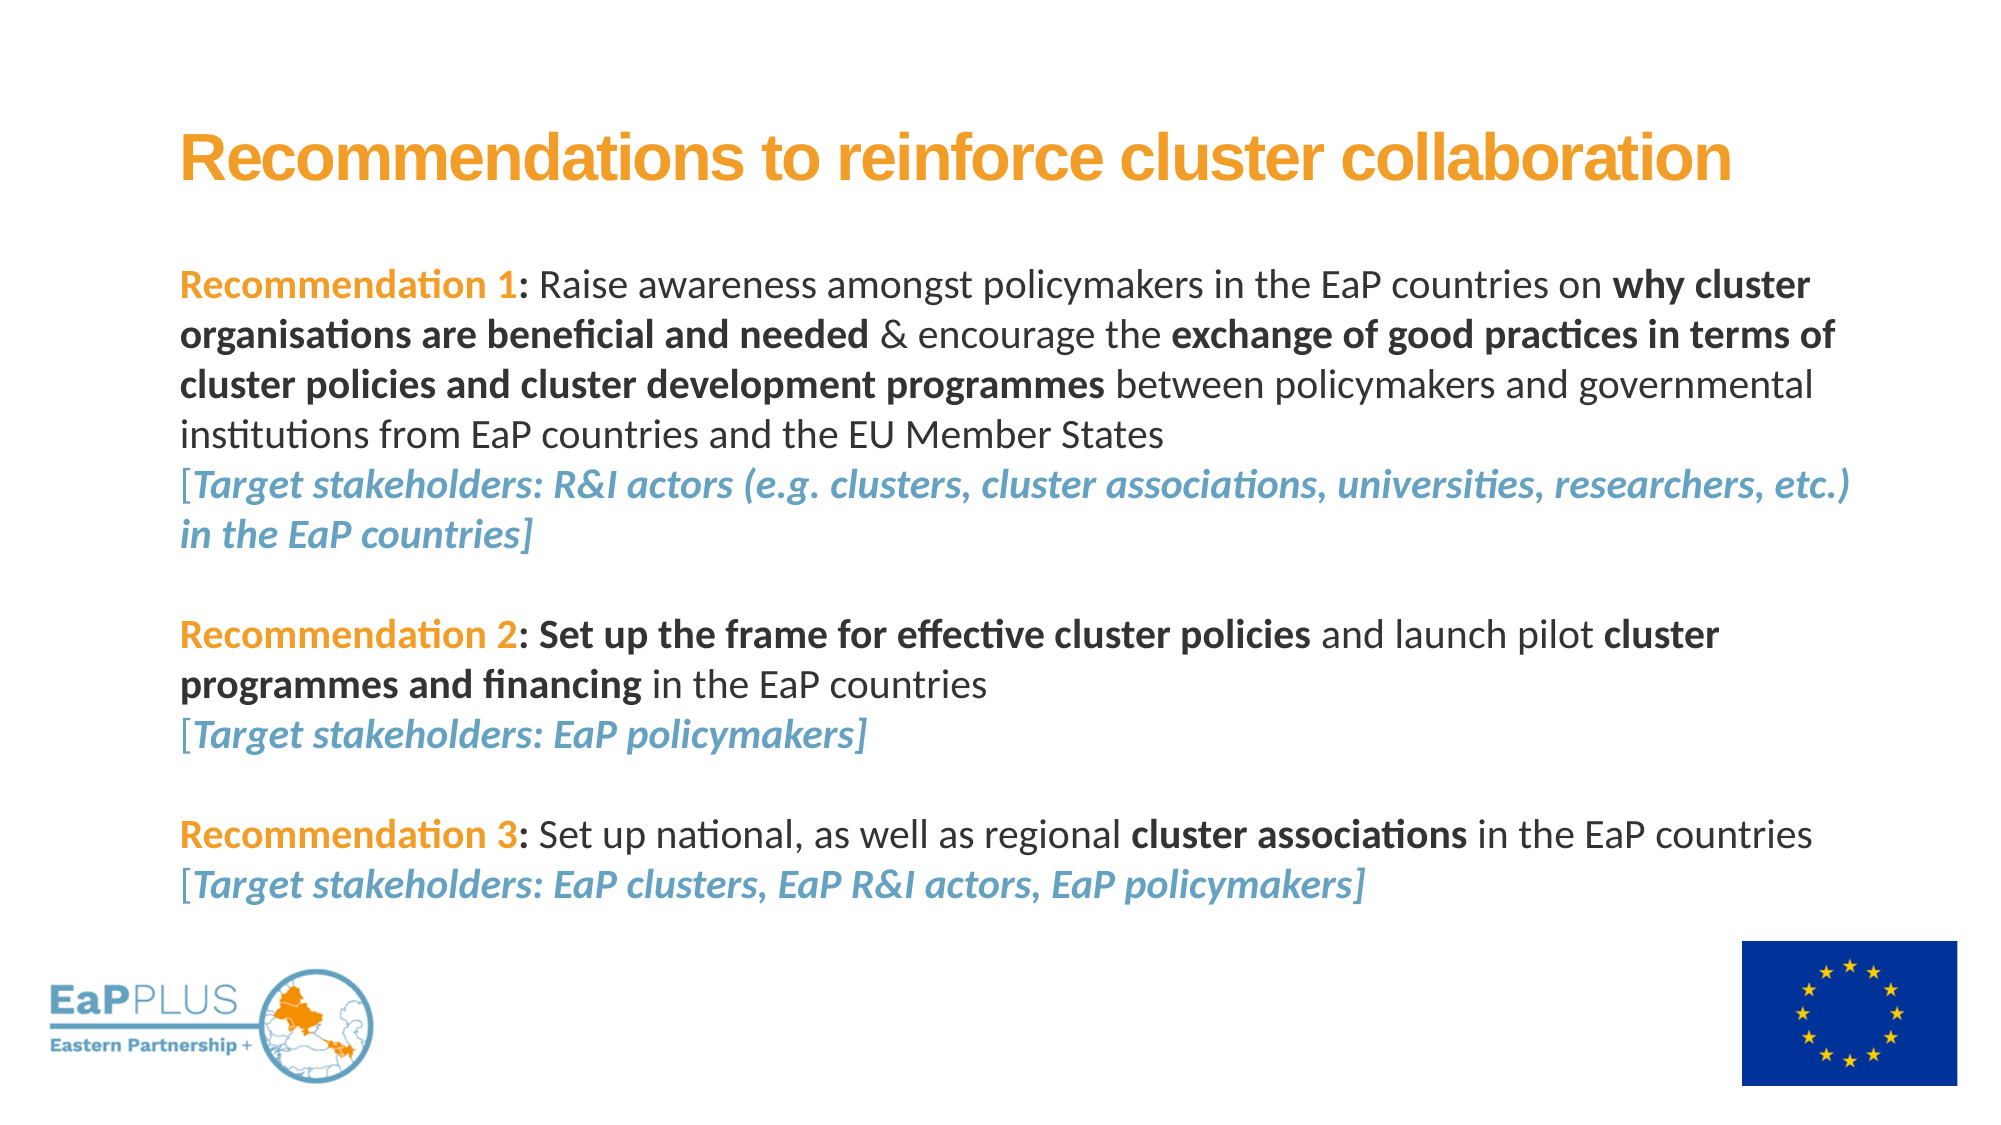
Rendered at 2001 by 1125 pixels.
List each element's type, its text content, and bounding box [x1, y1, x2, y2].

picture [1742, 941, 1958, 1086]
text_box Recommendations to reinforce cluster collaboration [164, 72, 1921, 235]
text_box Recommendation 1: Raise awareness amongst policymakers in the EaP countries on why cluster organisations are beneficial and needed & encourage the exchange of good practices in terms of cluster policies and cluster development programmes between policymakers and governmental institutions from EaP countries and the EU Member States [Target stakeholders: R&I actors (e.g. clusters, cluster associations, universities, researchers, etc.) in the EaP countries] Recommendation 2: Set up the frame for effective cluster policies and launch pilot cluster programmes and financing in the EaP countries [Target stakeholders: EaP policymakers] Recommendation 3: Set up national, as well as regional cluster associations in the EaP countries [Target stakeholders: EaP clusters, EaP R&I actors, EaP policymakers] [164, 249, 1881, 955]
picture [0, 921, 423, 1125]
